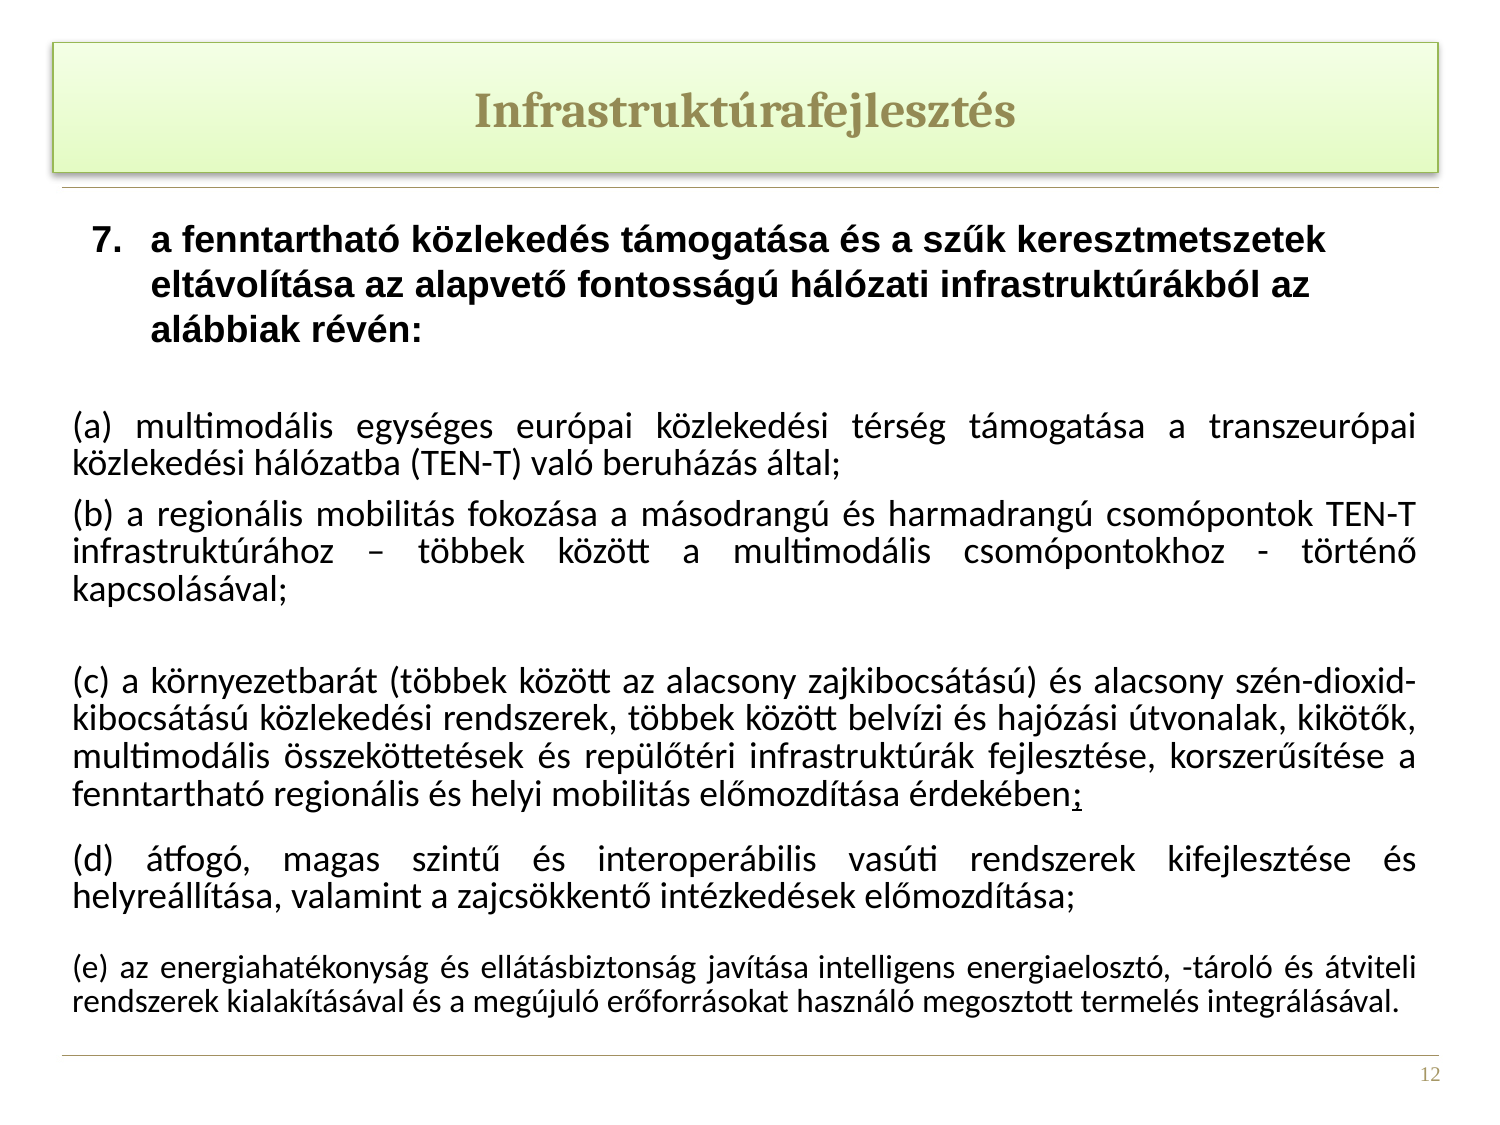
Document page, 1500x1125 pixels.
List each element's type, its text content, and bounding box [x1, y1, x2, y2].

table_cell (e) az energiahatékonyság és ellátásbiztonság javítása intelligens energiaelosztó, -tároló és átviteli rendszerek kialakításával és a megújuló erőforrásokat használó megosztott termelés integrálásával. [66, 919, 1424, 1020]
text_box Infrastruktúrafejlesztés [52, 42, 1439, 173]
picture [0, 2, 1500, 1123]
text_box a fenntartható közlekedés támogatása és a szűk keresztmetszetek eltávolítása az alapvető fontosságú hálózati infrastruktúrákból az alábbiak révén: [76, 208, 1424, 373]
table_header (a) multimodális egységes európai közlekedési térség támogatása a transzeurópai közlekedési hálózatba (TEN-T) való beruházás által; (b) a regionális mobilitás fokozása a másodrangú és harmadrangú csomópontok TEN-T infrastruktúrához – többek között a multimodális csomópontokhoz - történő kapcsolásával; [66, 374, 1424, 608]
table_cell (d) átfogó, magas szintű és interoperábilis vasúti rendszerek kifejlesztése és helyreállítása, valamint a zajcsökkentő intézkedések előmozdítása; [66, 817, 1424, 917]
table_cell (c) a környezetbarát (többek között az alacsony zajkibocsátású) és alacsony szén-dioxid-kibocsátású közlekedési rendszerek, többek között belvízi és hajózási útvonalak, kikötők, multimodális összeköttetések és repülőtéri infrastruktúrák fejlesztése, korszerűsítése a fenntartható regionális és helyi mobilitás előmozdítása érdekében; [66, 614, 1424, 815]
